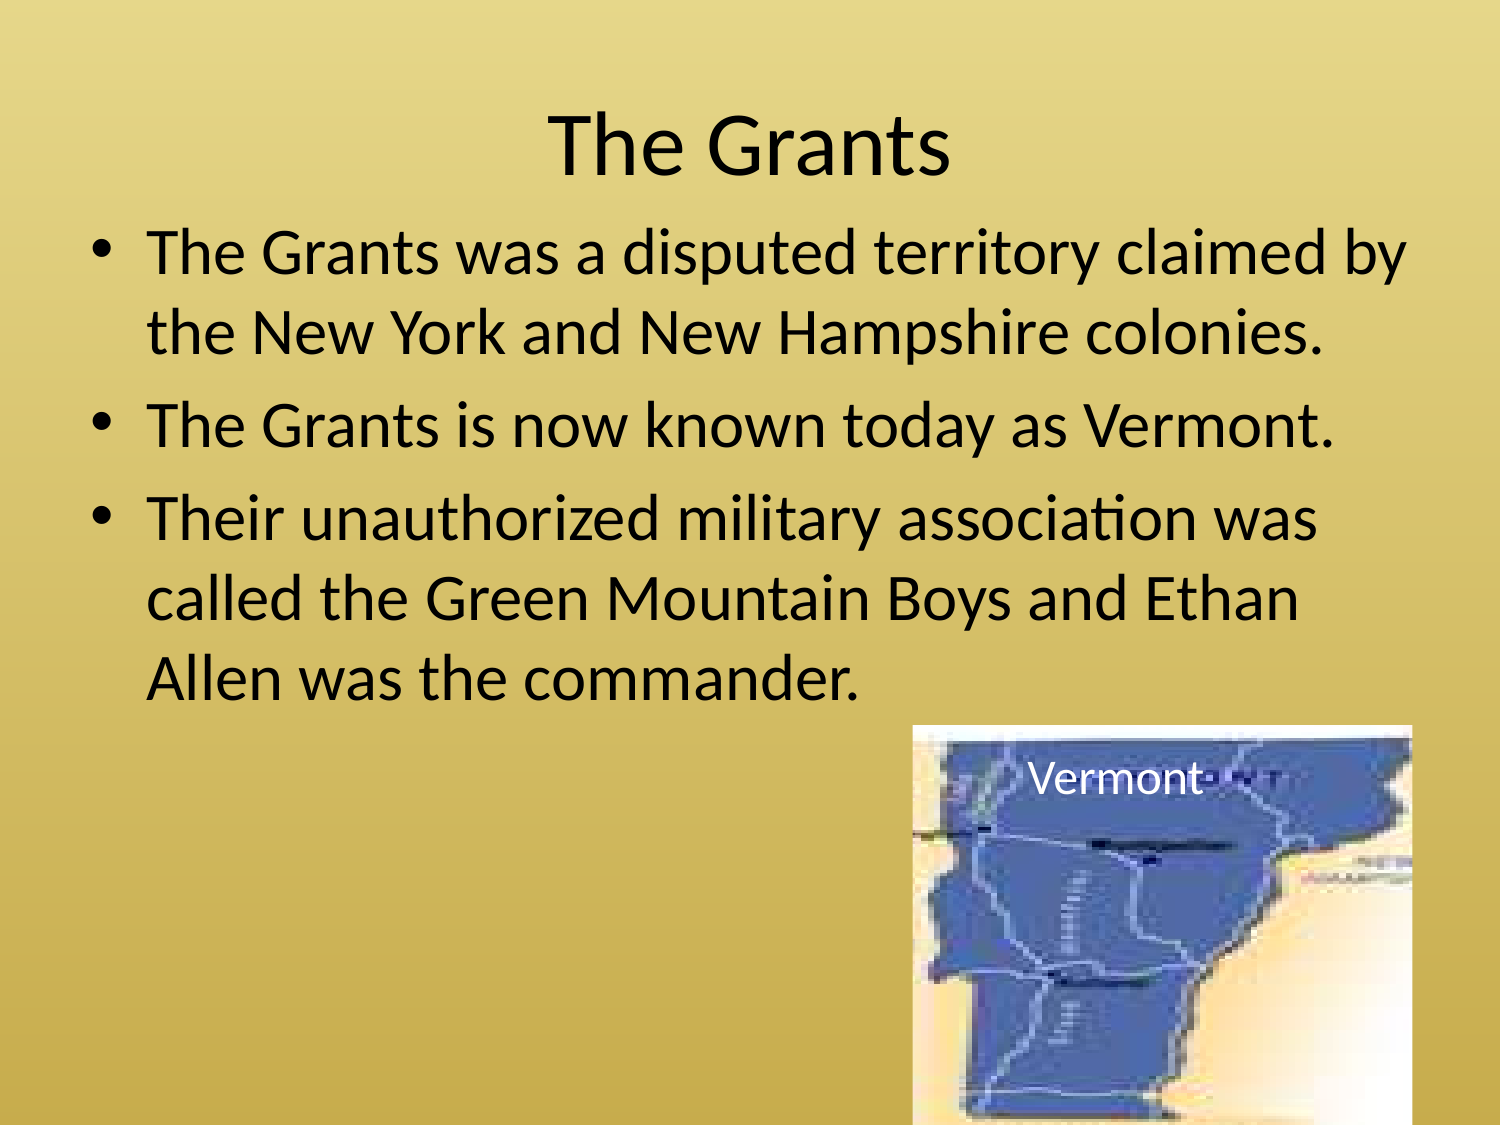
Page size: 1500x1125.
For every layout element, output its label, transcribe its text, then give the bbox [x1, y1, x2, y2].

list The Grants was a disputed territory claimed by the New York and New Hampshire colonies. The Grants is now known today as Vermont. Their unauthorized military association was called the Green Mountain Boys and Ethan Allen was the commander. [74, 199, 1426, 943]
picture [912, 724, 1413, 1125]
title The Grants [74, 44, 1426, 199]
